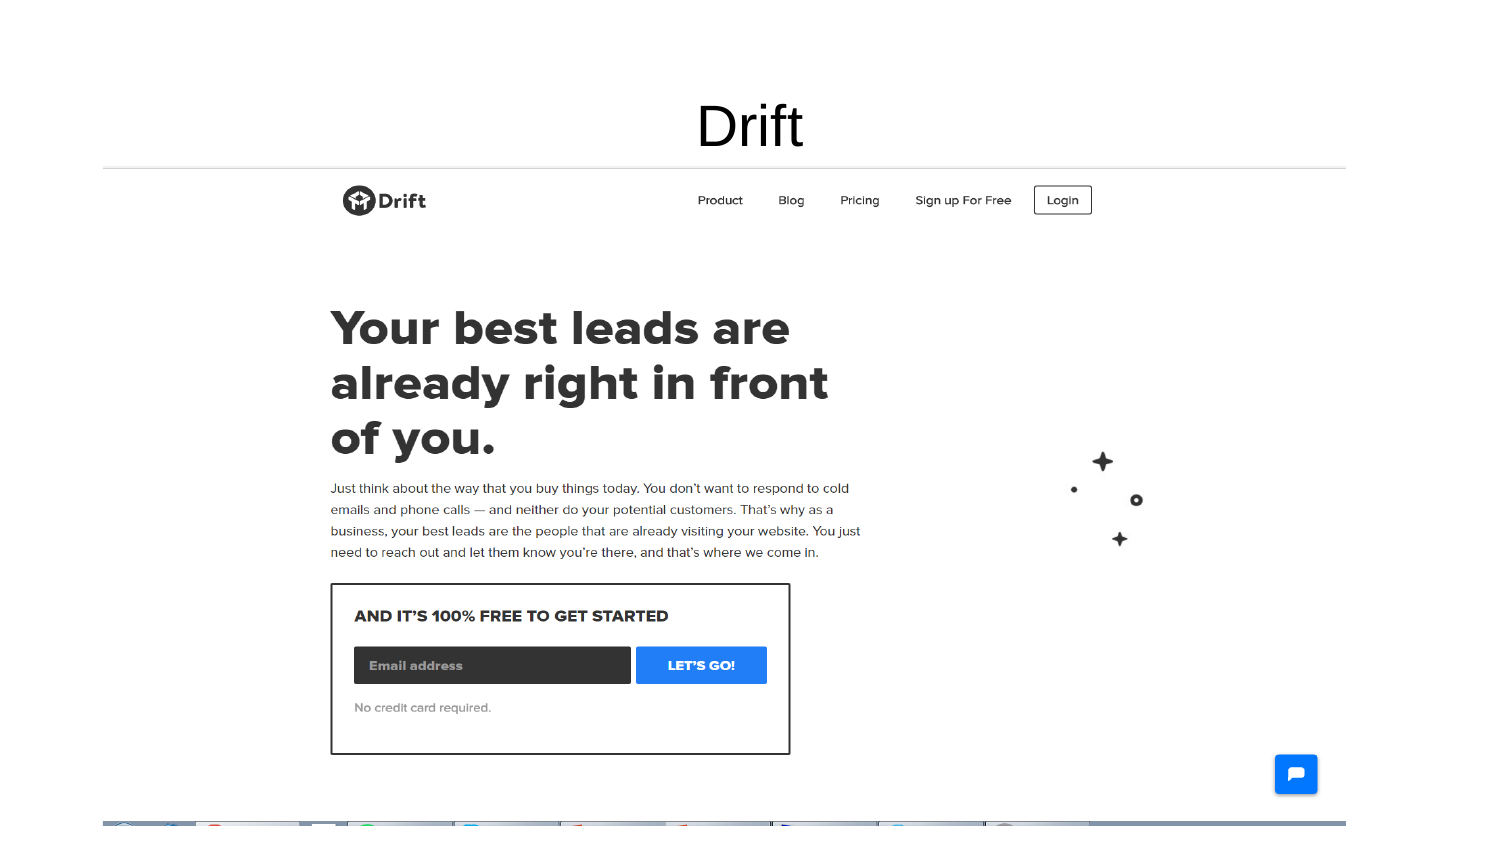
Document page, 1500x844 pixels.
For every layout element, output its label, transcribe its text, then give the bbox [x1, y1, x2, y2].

picture [102, 166, 1347, 826]
title Drift [51, 72, 1449, 167]
